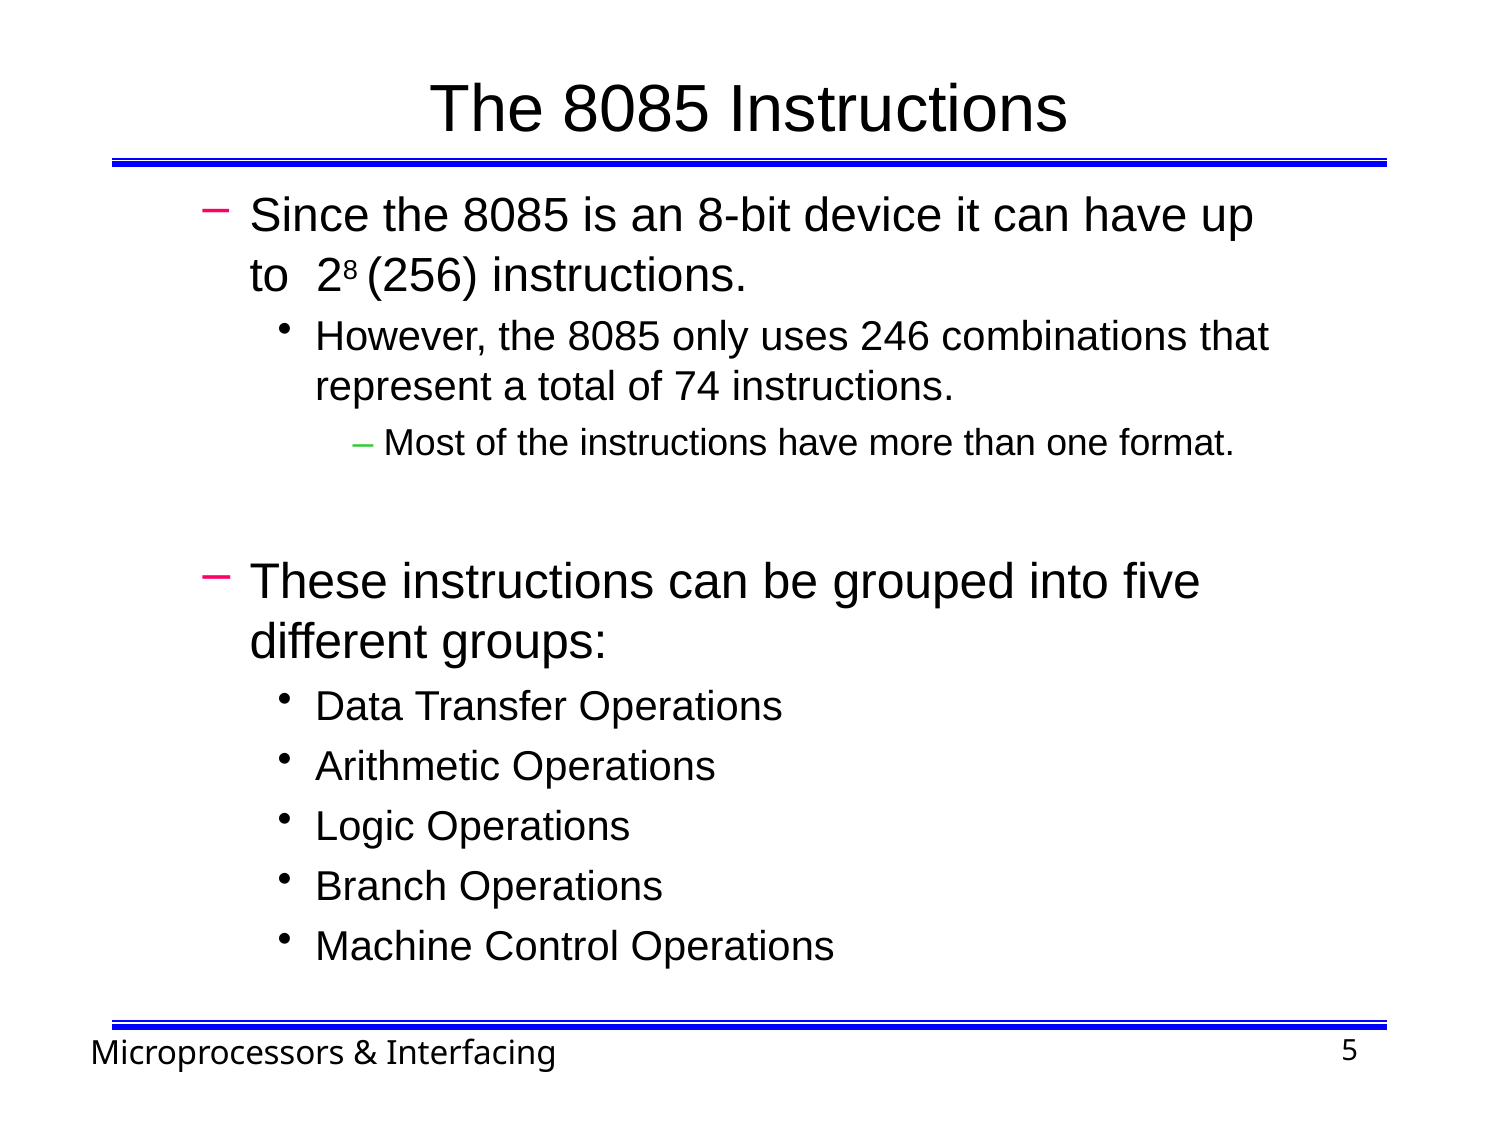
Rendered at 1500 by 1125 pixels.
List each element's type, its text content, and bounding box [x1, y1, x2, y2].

footer Microprocessors & Interfacing [88, 1025, 574, 1125]
title The 8085 Instructions [427, 62, 1073, 178]
slide_number 10 [1337, 1026, 1377, 1125]
text_box Since the 8085 is an 8-bit device it can have up to 28 (256) instructions. However, the 8085 only uses 246 combinations that represent a total of 74 instructions. – Most of the instructions have more than one format. These instructions can be grouped into five different groups: Data Transfer Operations Arithmetic Operations Logic Operations Branch Operations Machine Control Operations [200, 178, 1307, 969]
